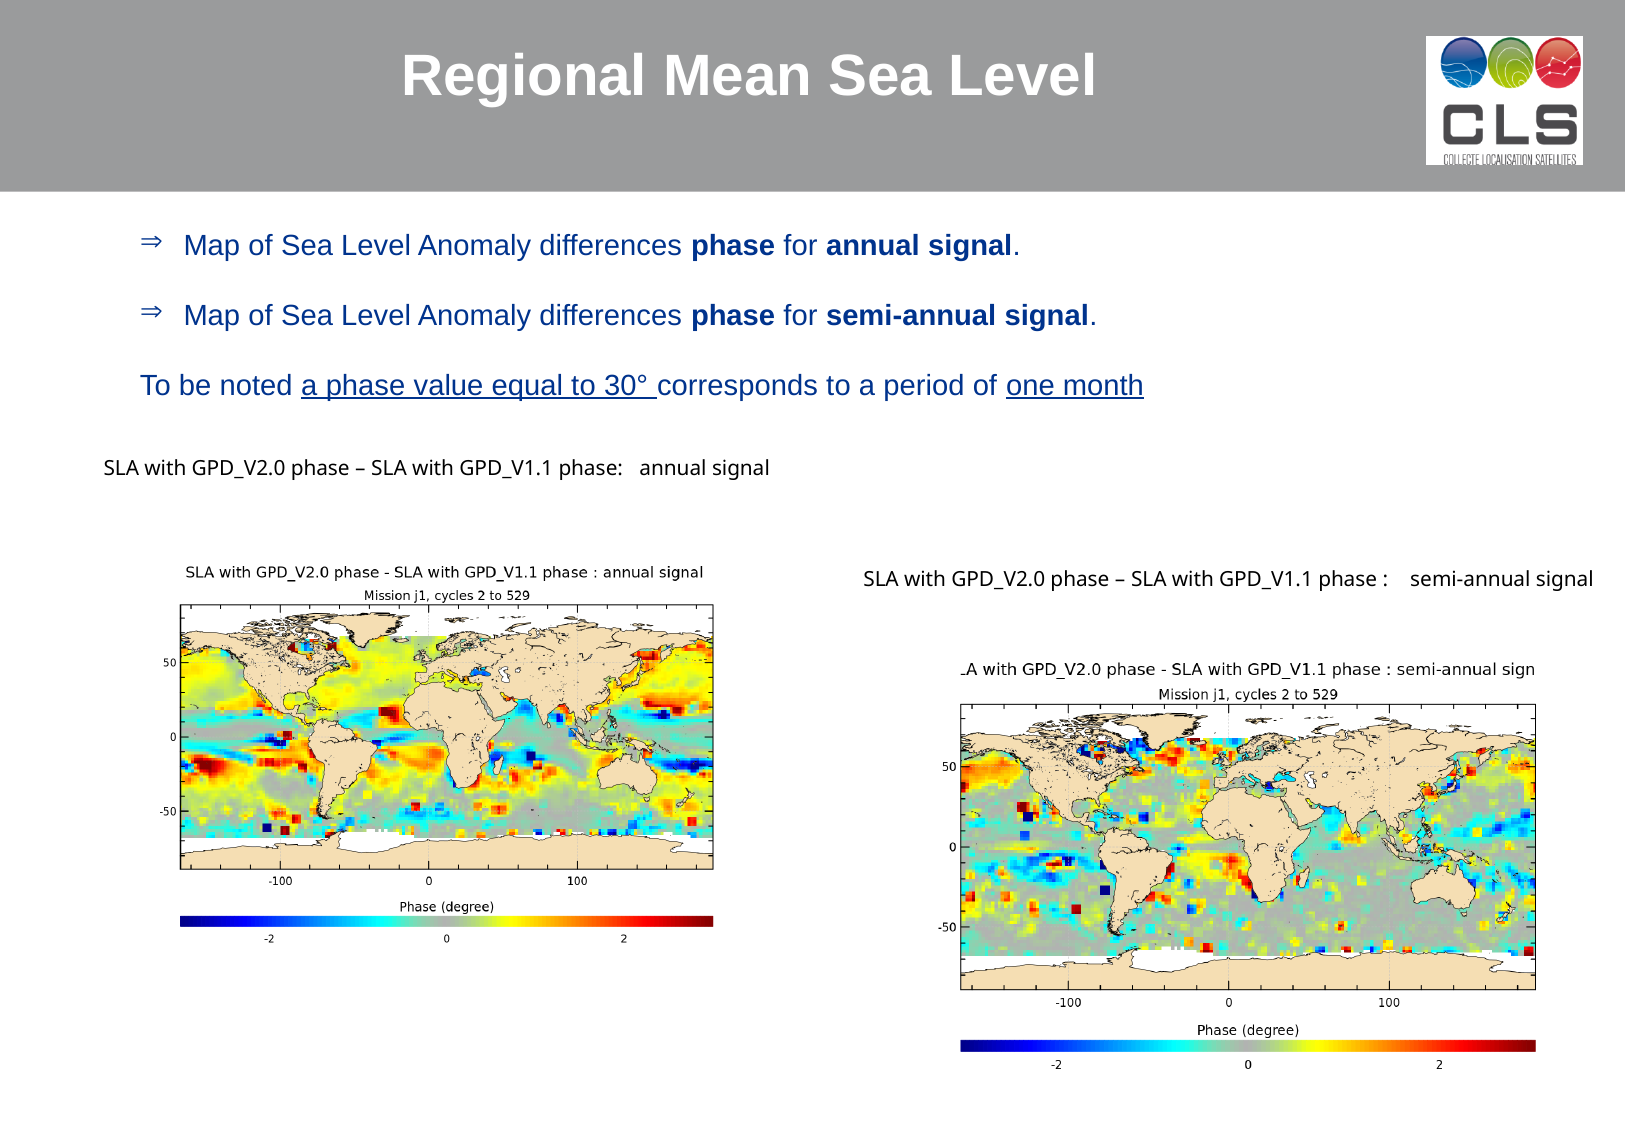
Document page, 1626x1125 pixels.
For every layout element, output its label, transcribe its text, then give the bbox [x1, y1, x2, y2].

text_box SLA with GPD_V2.0 phase – SLA with GPD_V1.1 phase: annual signal [48, 447, 826, 488]
text_box Map of Sea Level Anomaly differences phase for annual signal. Map of Sea Level Anomaly differences phase for semi-annual signal. To be noted a phase value equal to 30° corresponds to a period of one month [125, 219, 1515, 409]
picture [890, 642, 1569, 1094]
text_box Regional Mean Sea Level [386, 40, 1162, 119]
picture [1426, 36, 1583, 165]
text_box SLA with GPD_V2.0 phase – SLA with GPD_V1.1 phase : semi-annual signal [840, 558, 1618, 599]
picture [115, 547, 744, 966]
